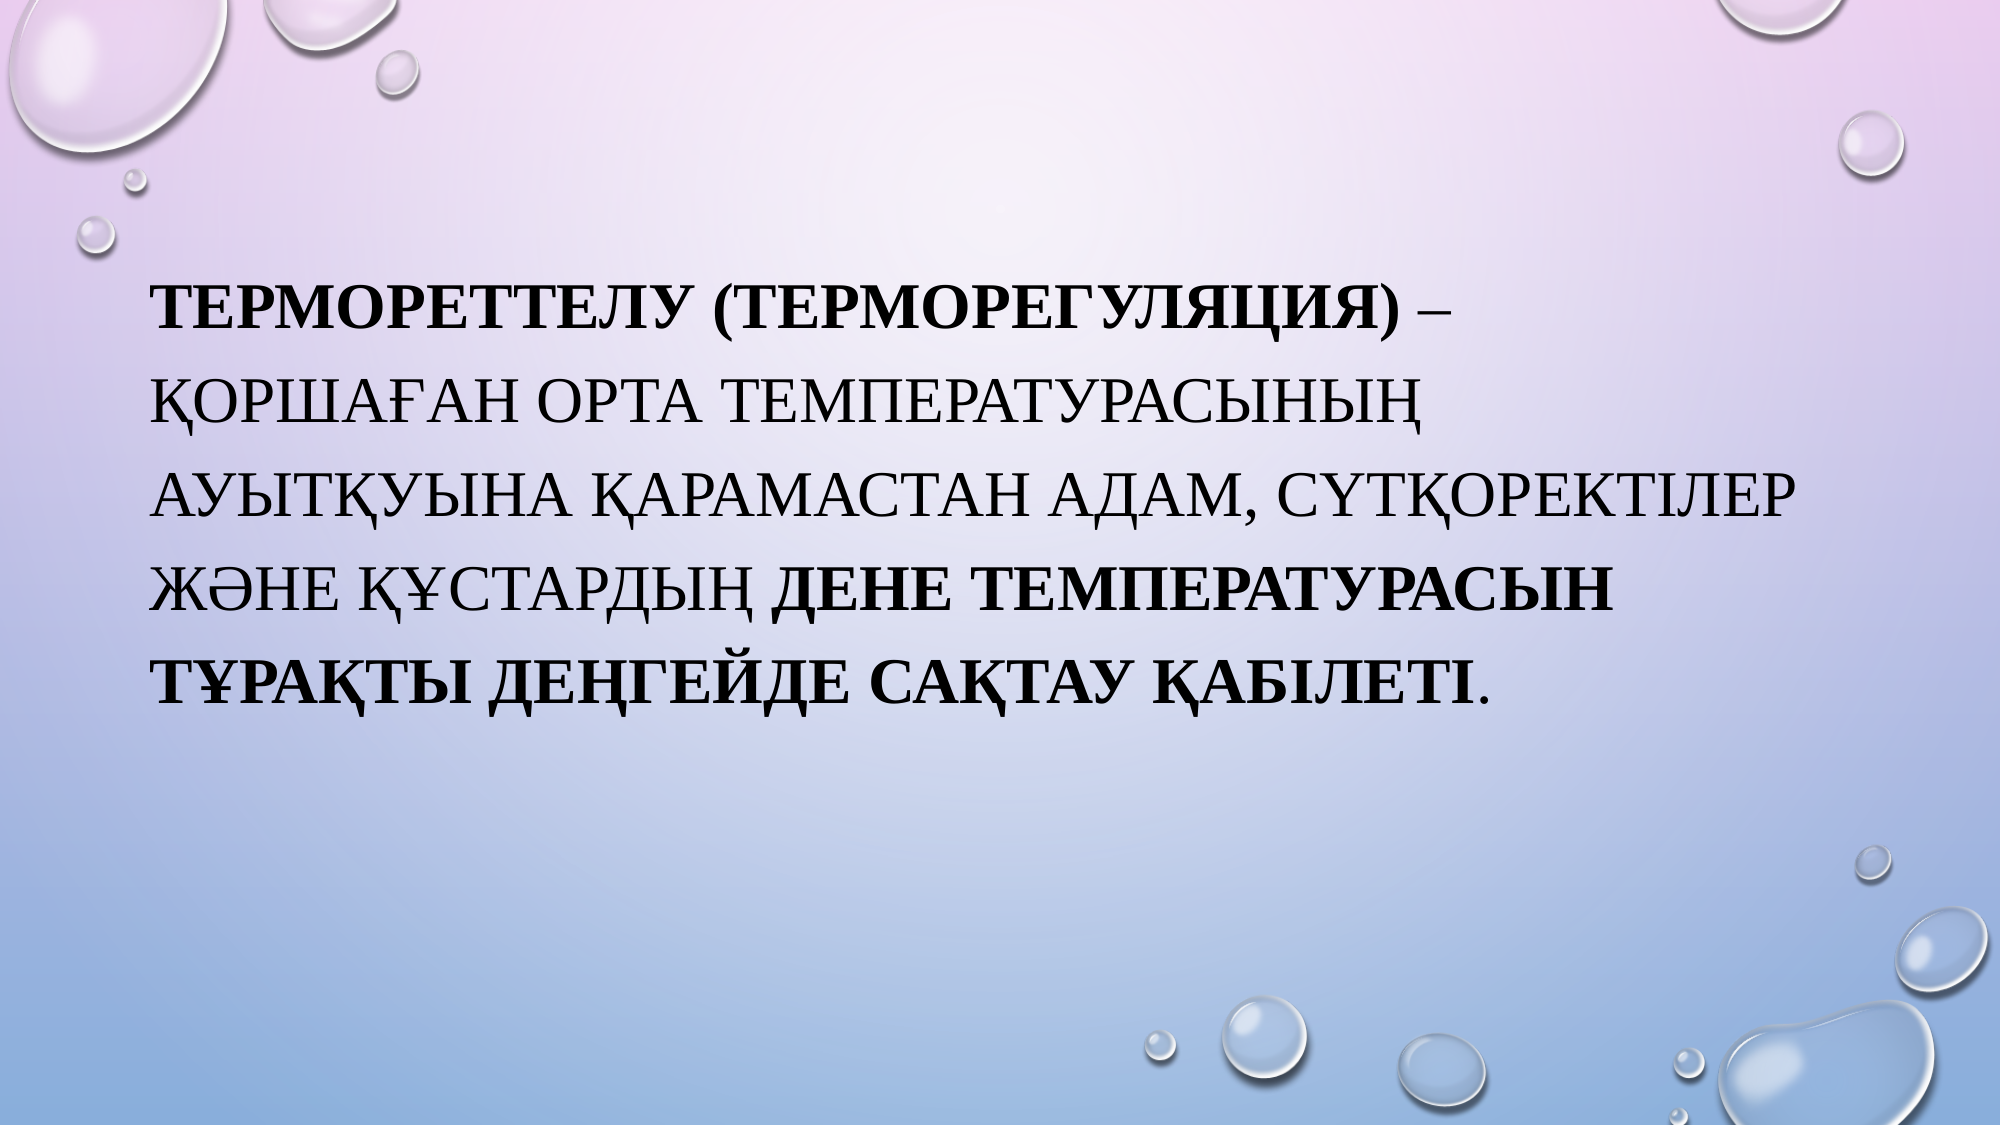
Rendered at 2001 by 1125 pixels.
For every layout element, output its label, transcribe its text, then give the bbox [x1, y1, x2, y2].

list Термореттелу (Терморегуляция) – қоршаған орта температурасының ауытқуына қарамастан адам, сүтқоректілер және құстардың дене температурасын тұрақты деңгейде сақтау қабілеті. [134, 240, 1835, 803]
picture [0, 0, 2000, 1125]
